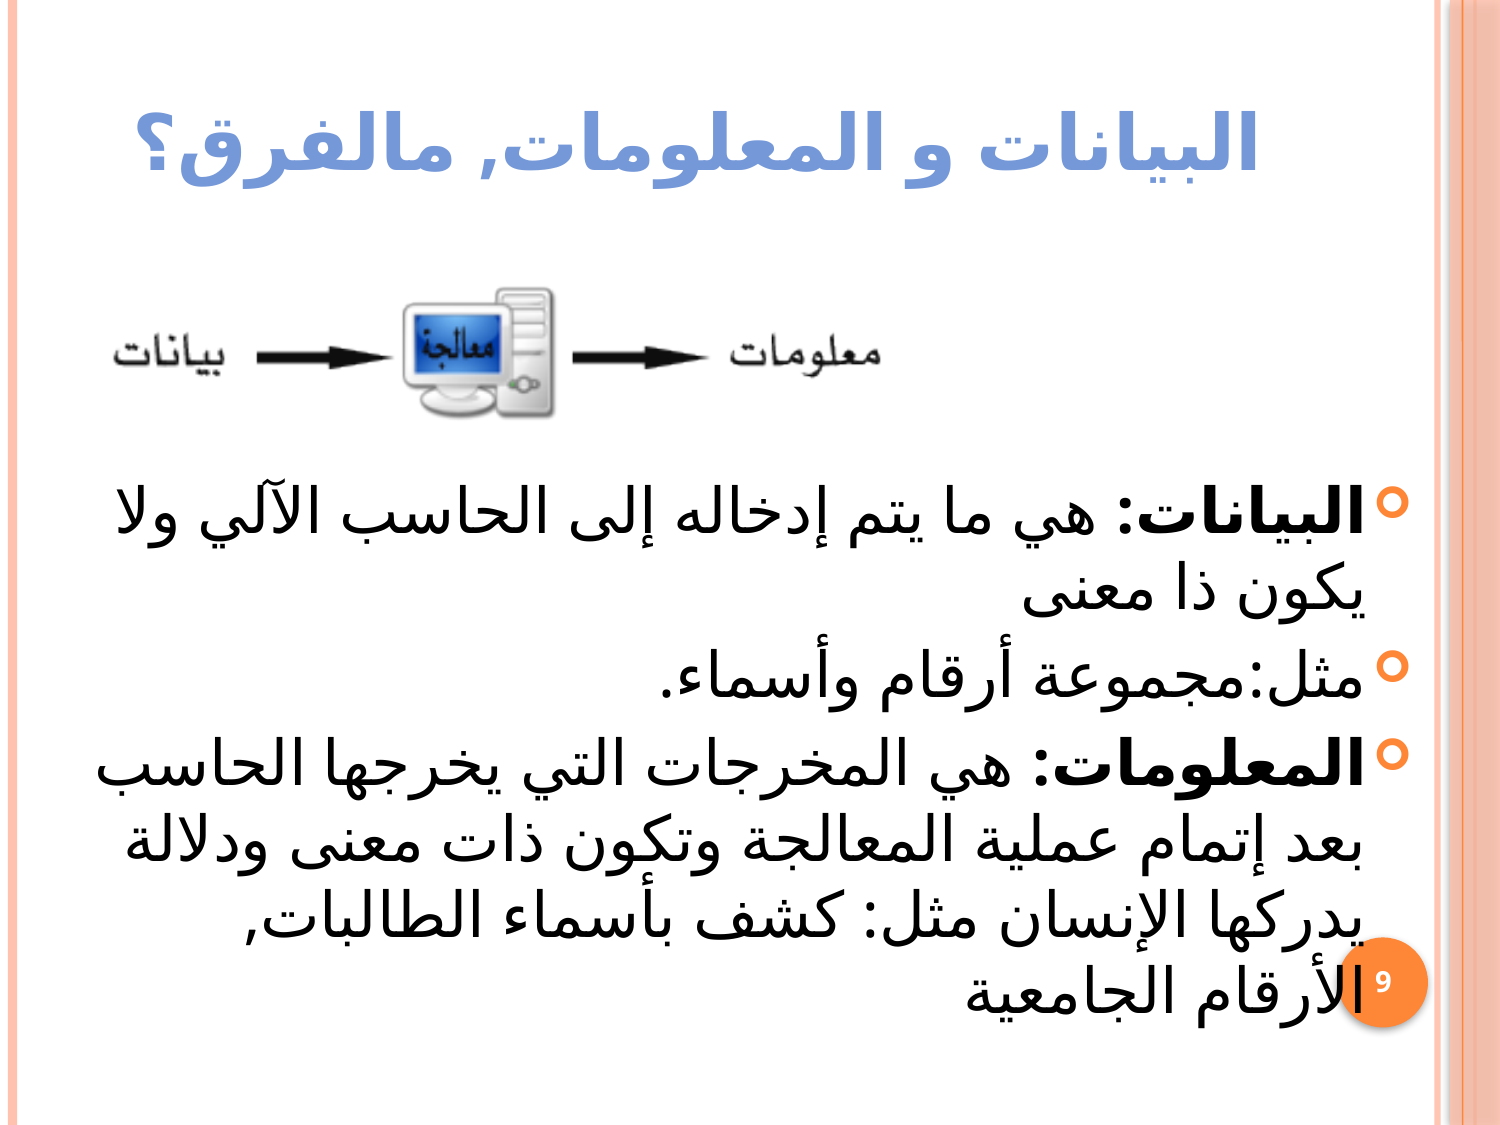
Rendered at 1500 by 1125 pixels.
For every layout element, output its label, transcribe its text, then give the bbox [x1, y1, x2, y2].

picture [74, 249, 926, 463]
slide_number 9 [1333, 940, 1434, 1027]
title البيانات و المعلومات, مالفرق؟ [75, 45, 1300, 233]
list البيانات: هي ما يتم إدخاله إلى الحاسب الآلي ولا يكون ذا معنى مثل:مجموعة أرقام وأسماء. المعلومات: هي المخرجات التي يخرجها الحاسب بعد إتمام عملية المعالجة وتكون ذات معنى ودلالة يدركها الإنسان مثل: كشف بأسماء الطالبات, الأرقام الجامعية [75, 462, 1425, 1038]
